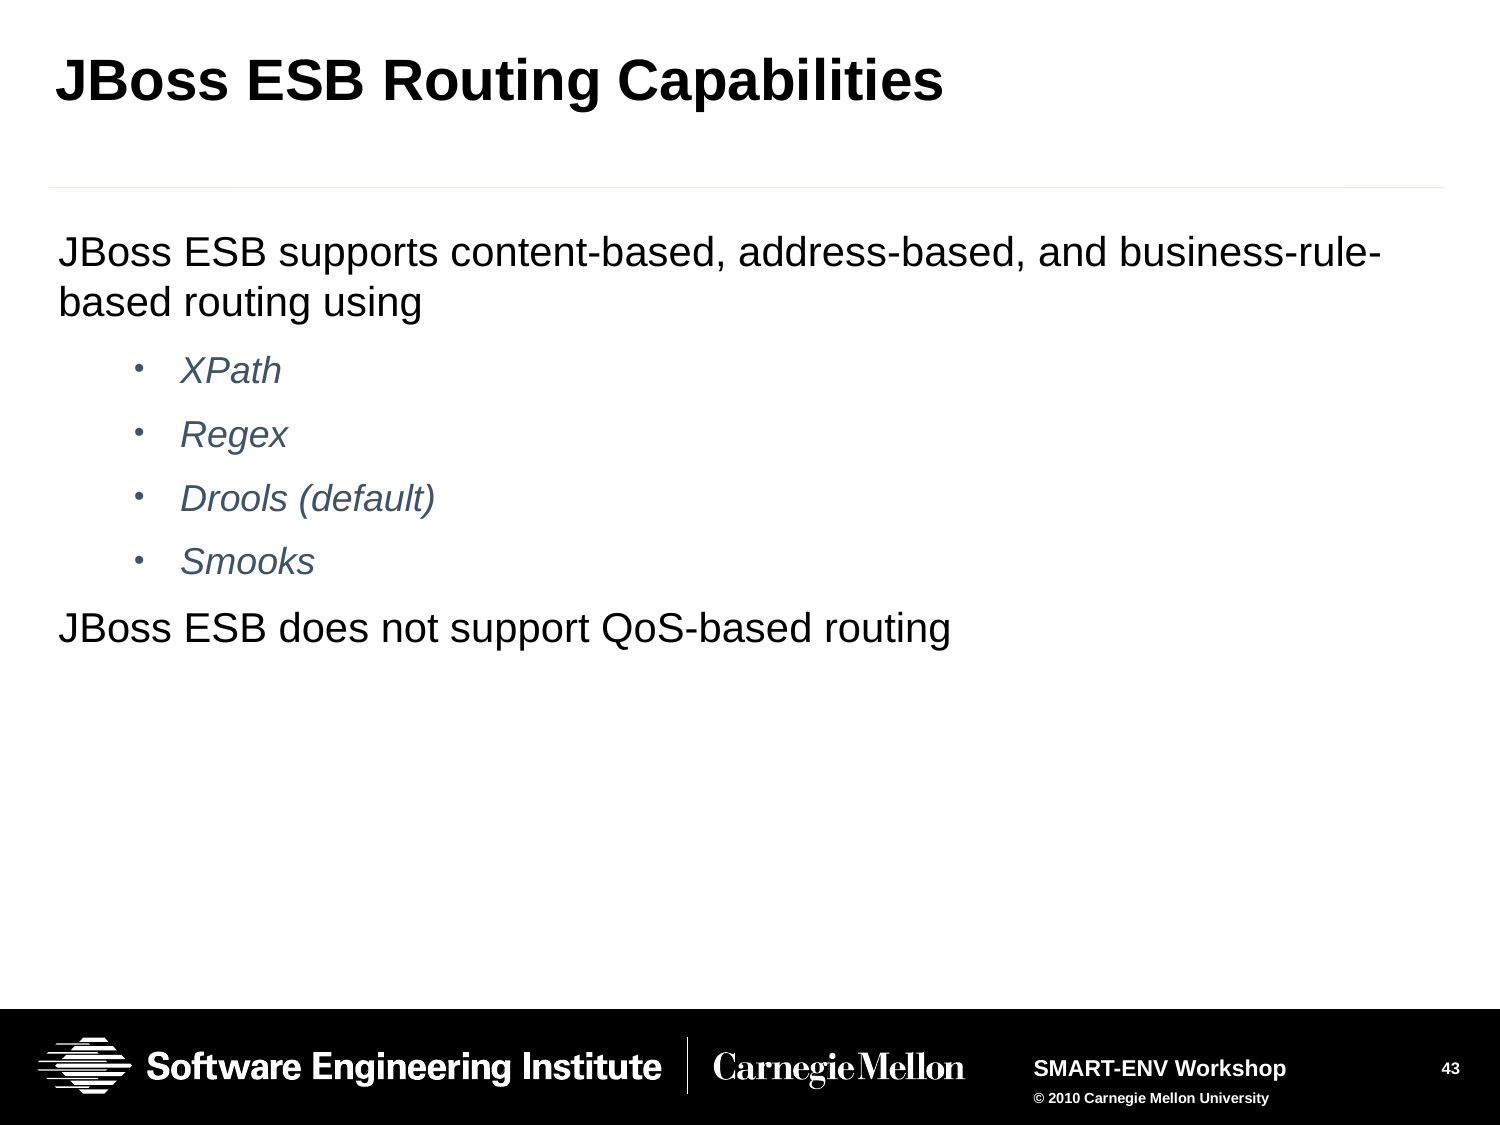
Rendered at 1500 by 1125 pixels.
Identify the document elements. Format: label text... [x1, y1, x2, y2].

title JBoss ESB Routing Capabilities [55, 49, 1451, 114]
list JBoss ESB supports content-based, address-based, and business-rule-based routing using XPath Regex Drools (default) Smooks JBoss ESB does not support QoS-based routing [58, 224, 1438, 953]
